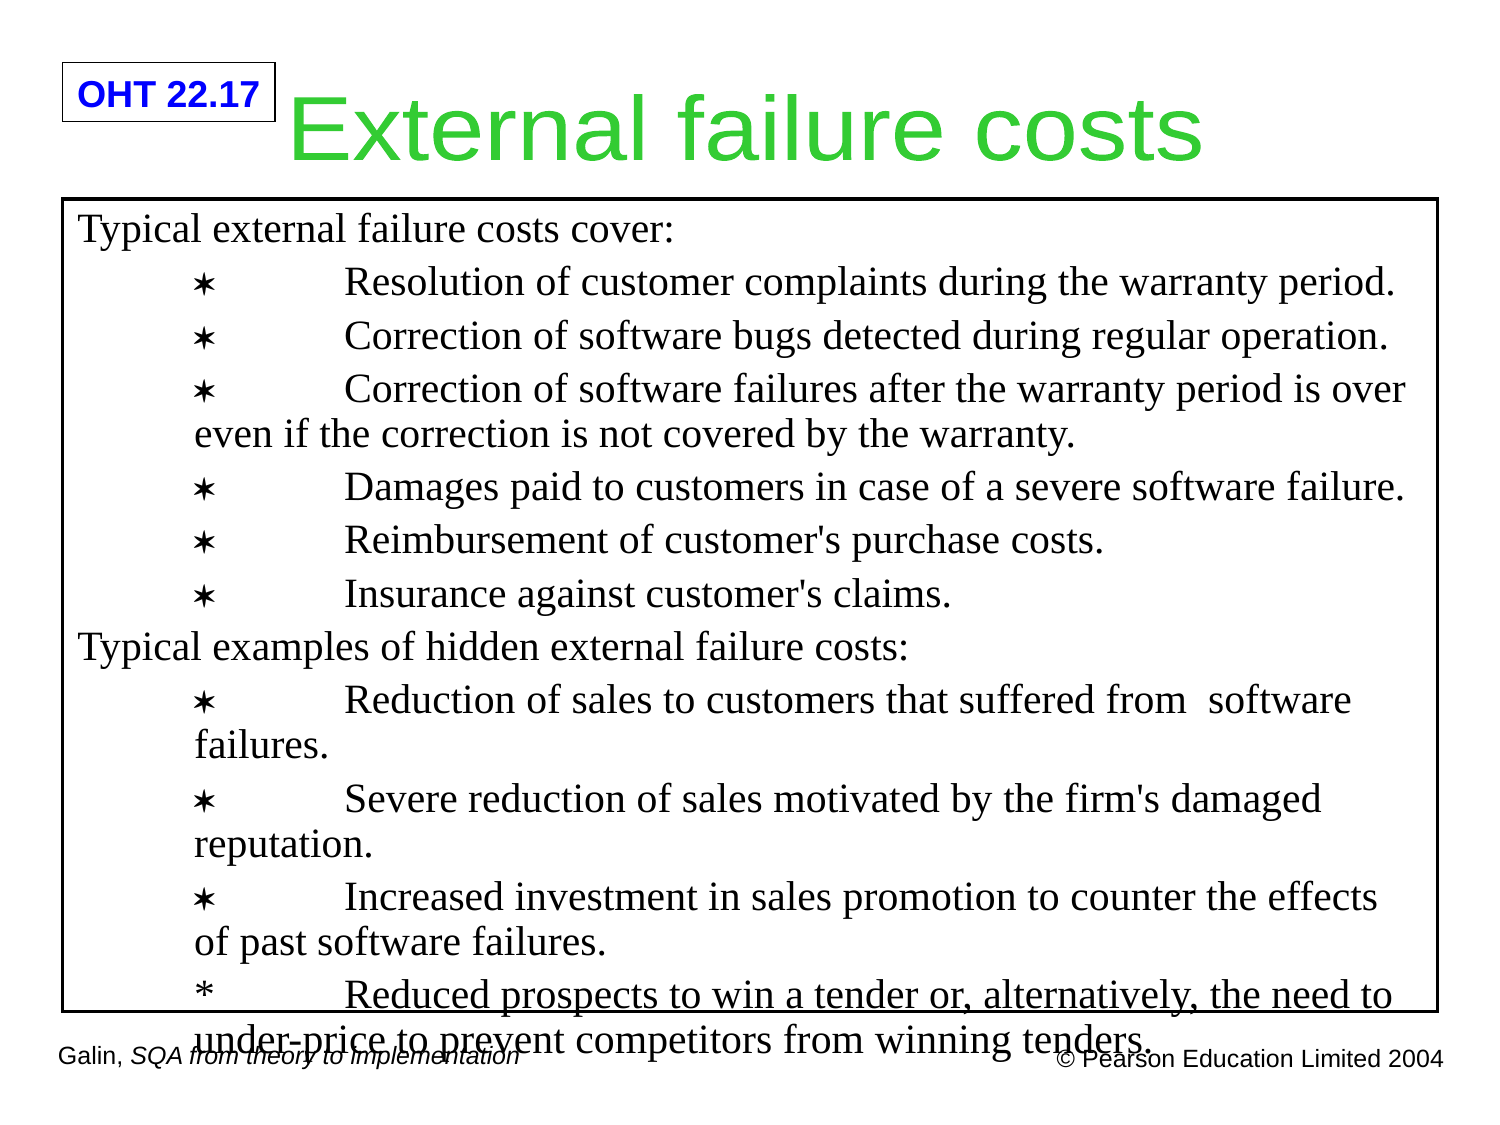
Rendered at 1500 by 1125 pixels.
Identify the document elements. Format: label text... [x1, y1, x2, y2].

list Typical external failure costs cover: * Resolution of customer complaints during the warranty period. * Correction of software bugs detected during regular operation. * Correction of software failures after the warranty period is over even if the correction is not covered by the warranty. * Damages paid to customers in case of a severe software failure. * Reimbursement of customer's purchase costs. * Insurance against customer's claims. Typical examples of hidden external failure costs: * Reduction of sales to customers that suffered from software failures. * Severe reduction of sales motivated by the firm's damaged reputation. * Increased investment in sales promotion to counter the effects of past software failures. * Reduced prospects to win a tender or, alternatively, the need to under-price to prevent competitors from winning tenders. [62, 198, 1438, 1012]
